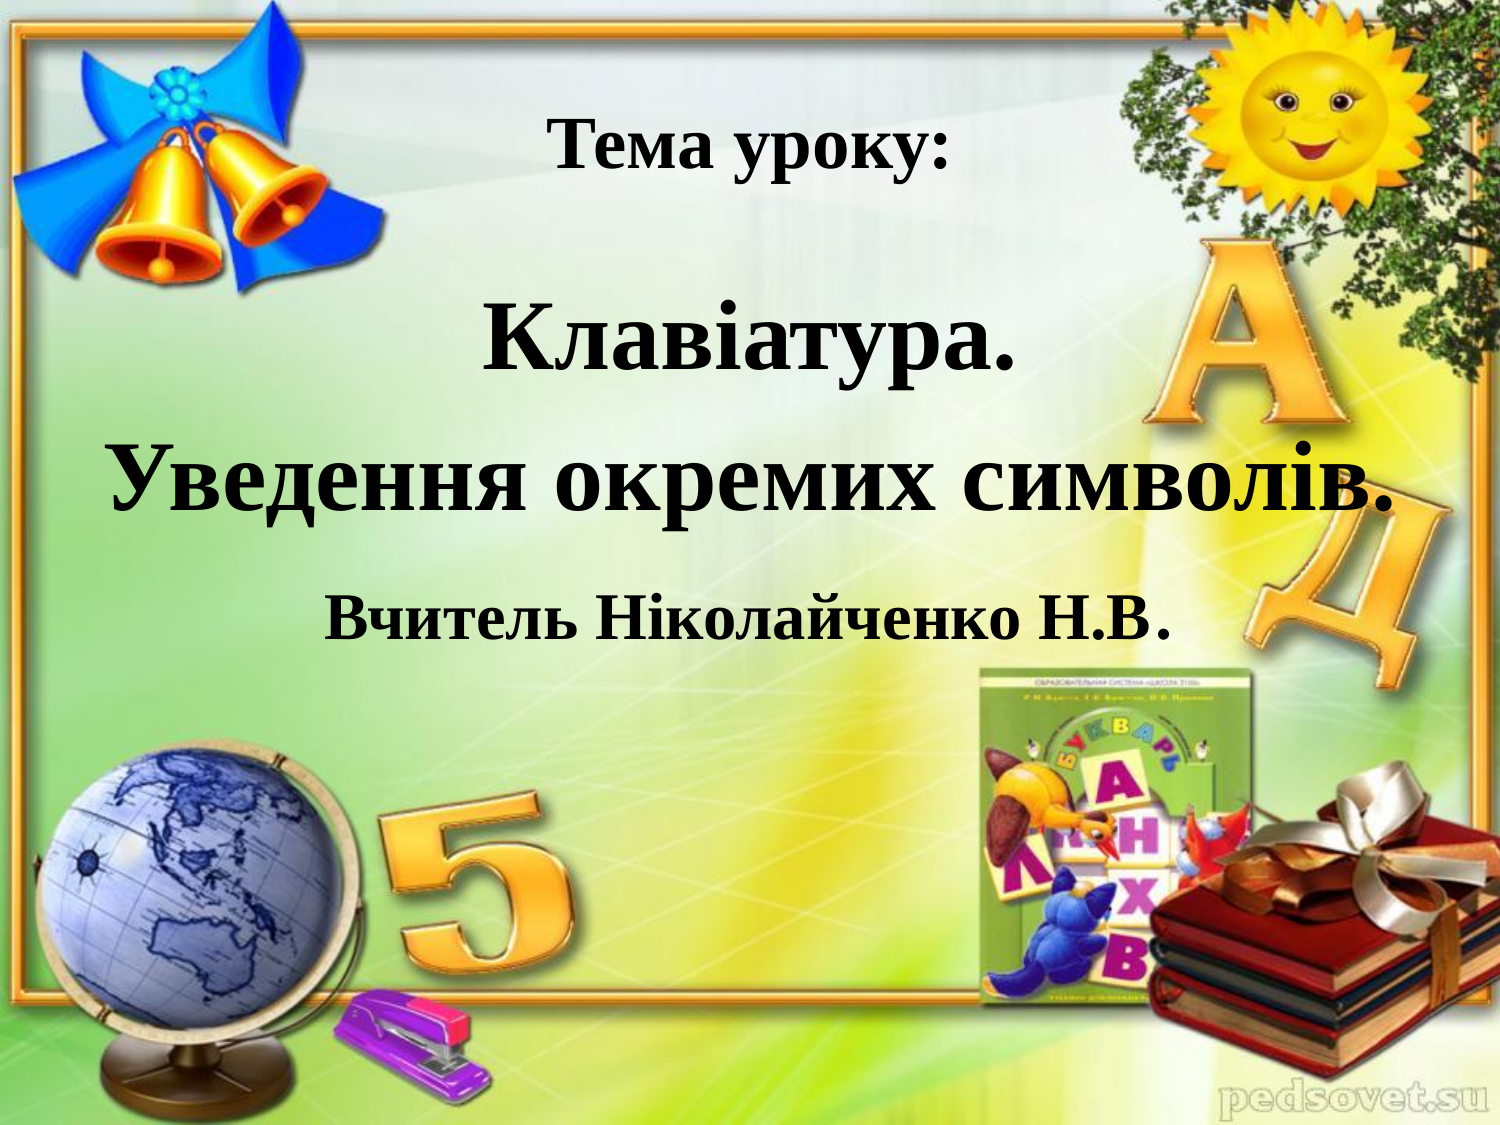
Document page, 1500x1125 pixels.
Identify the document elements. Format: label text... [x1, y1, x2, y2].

list Клавіатура. Уведення окремих символів. Вчитель Ніколайченко Н.В. [74, 262, 1426, 1006]
picture [0, 0, 1500, 1125]
title Тема уроку: [74, 44, 1426, 233]
